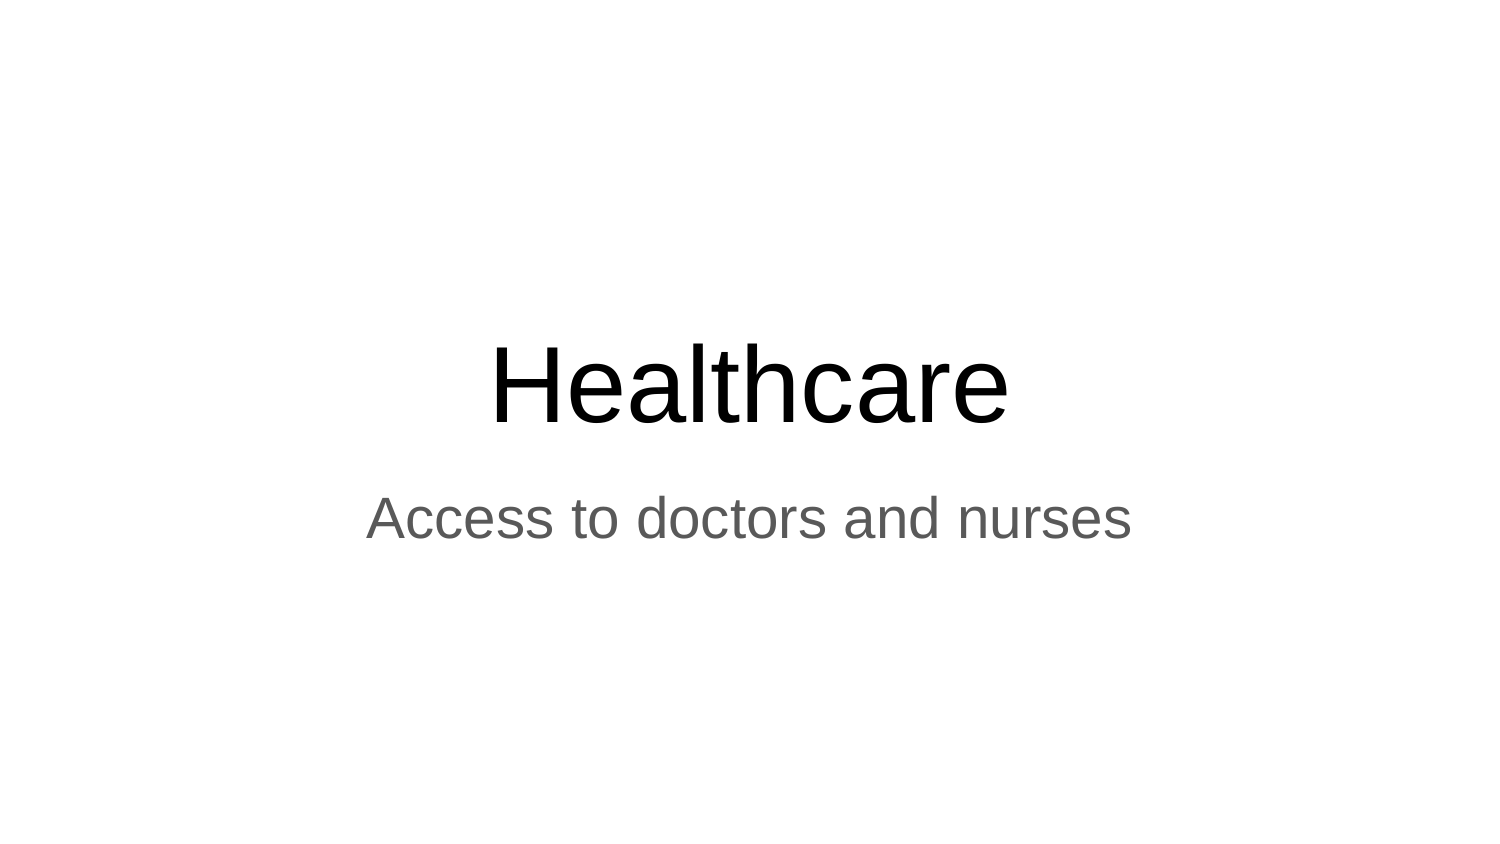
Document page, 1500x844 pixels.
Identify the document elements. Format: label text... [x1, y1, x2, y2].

title Healthcare [51, 122, 1449, 459]
subtitle Access to doctors and nurses [51, 464, 1449, 595]
